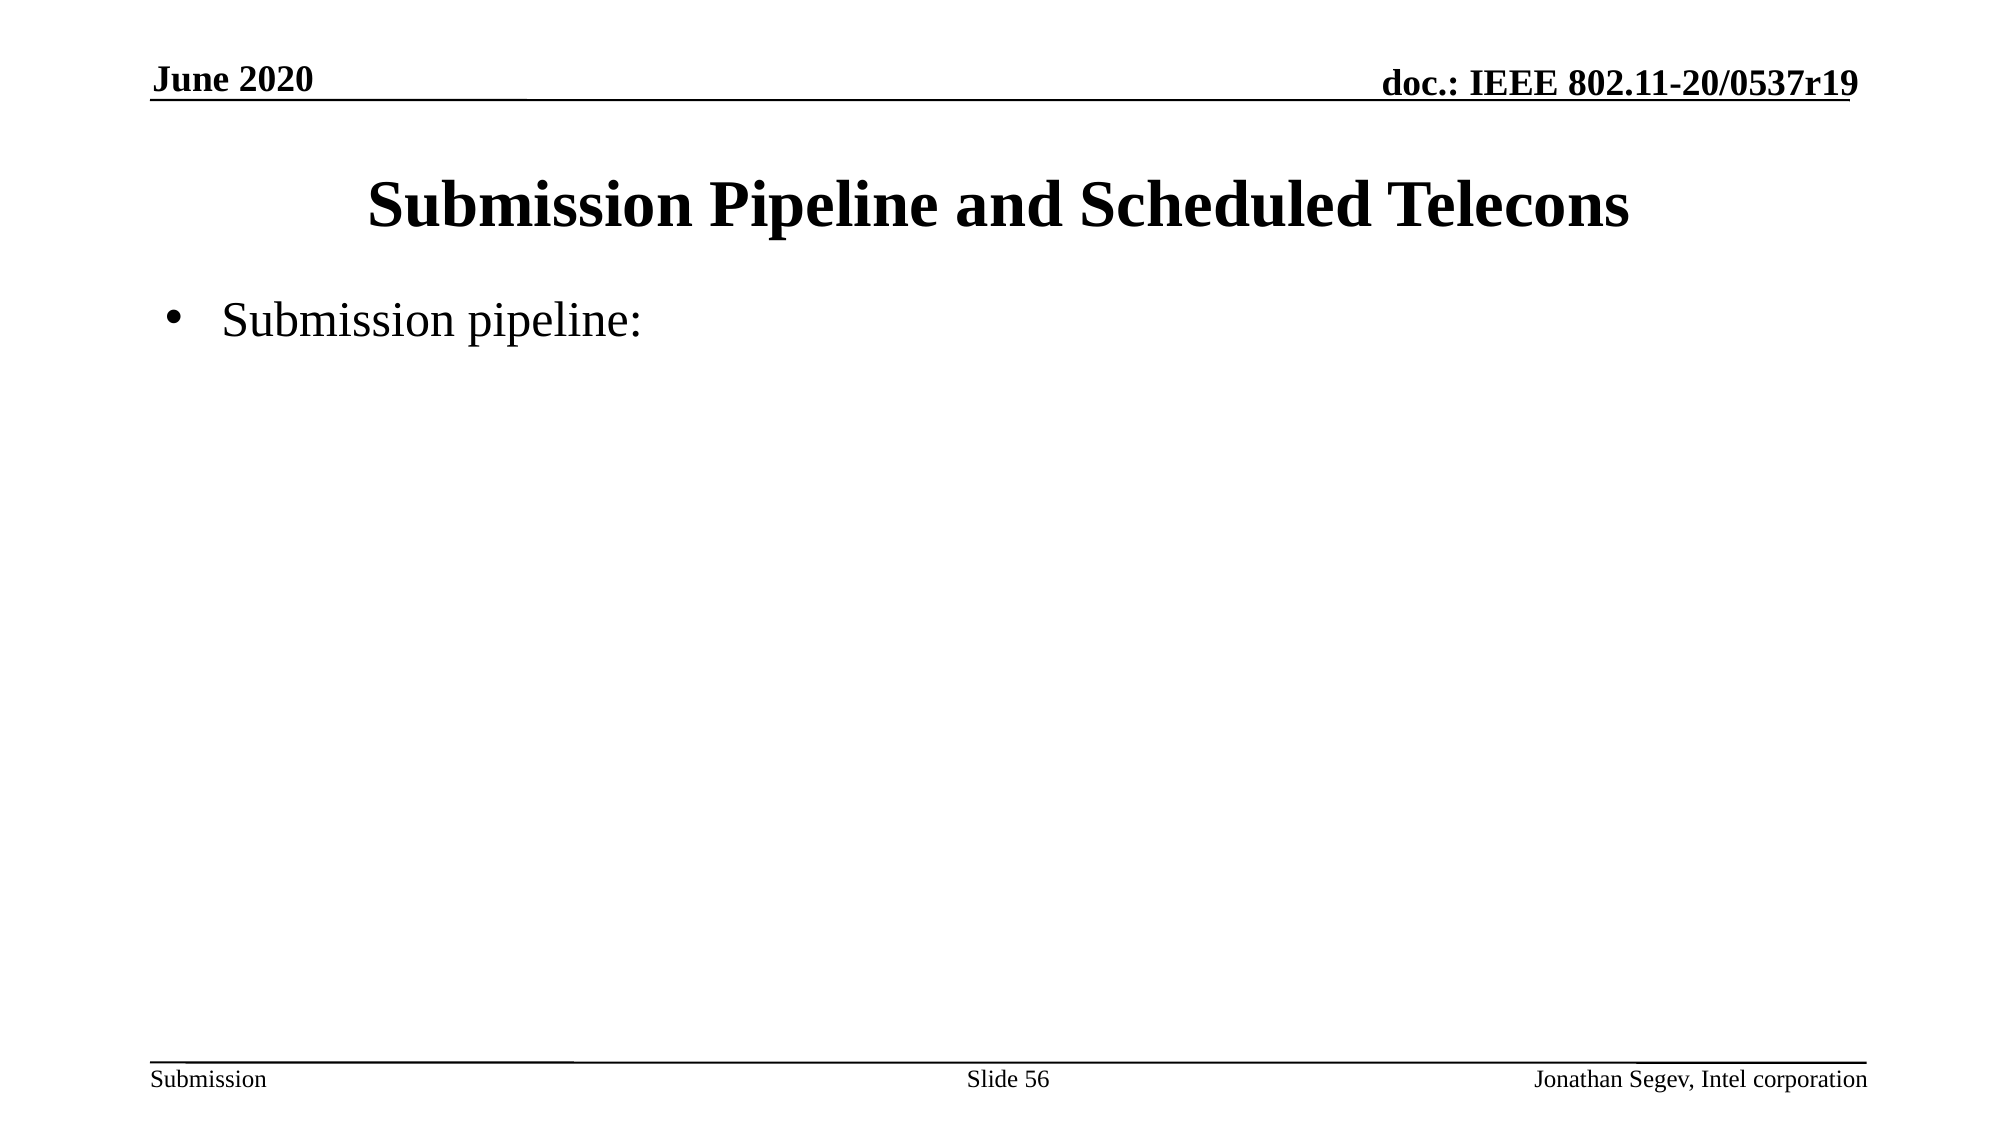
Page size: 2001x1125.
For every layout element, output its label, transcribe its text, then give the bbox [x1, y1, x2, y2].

footer Jonathan Segev, Intel corporation [1171, 1061, 1869, 1093]
title Submission Pipeline and Scheduled Telecons [149, 112, 1850, 278]
slide_number Slide 56 [950, 1061, 1067, 1123]
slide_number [152, 54, 563, 100]
list Submission pipeline: [149, 278, 1850, 670]
